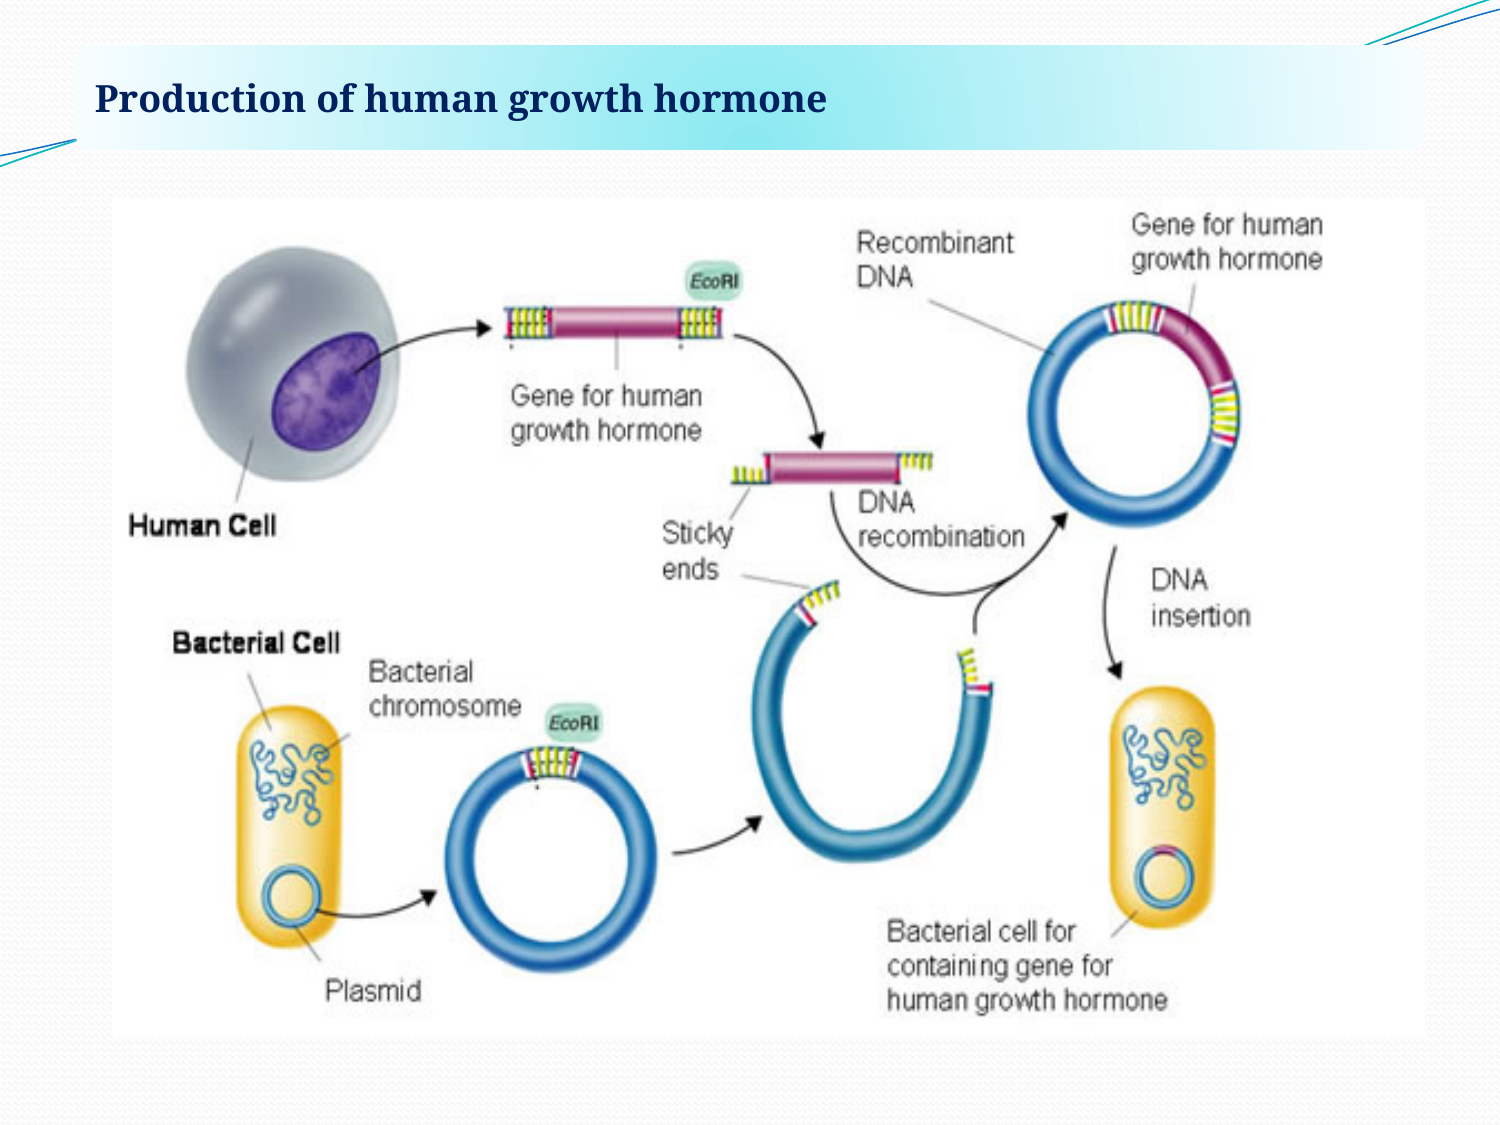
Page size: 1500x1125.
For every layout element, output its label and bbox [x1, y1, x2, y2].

text_box [74, 44, 1426, 151]
picture [112, 199, 1426, 1038]
